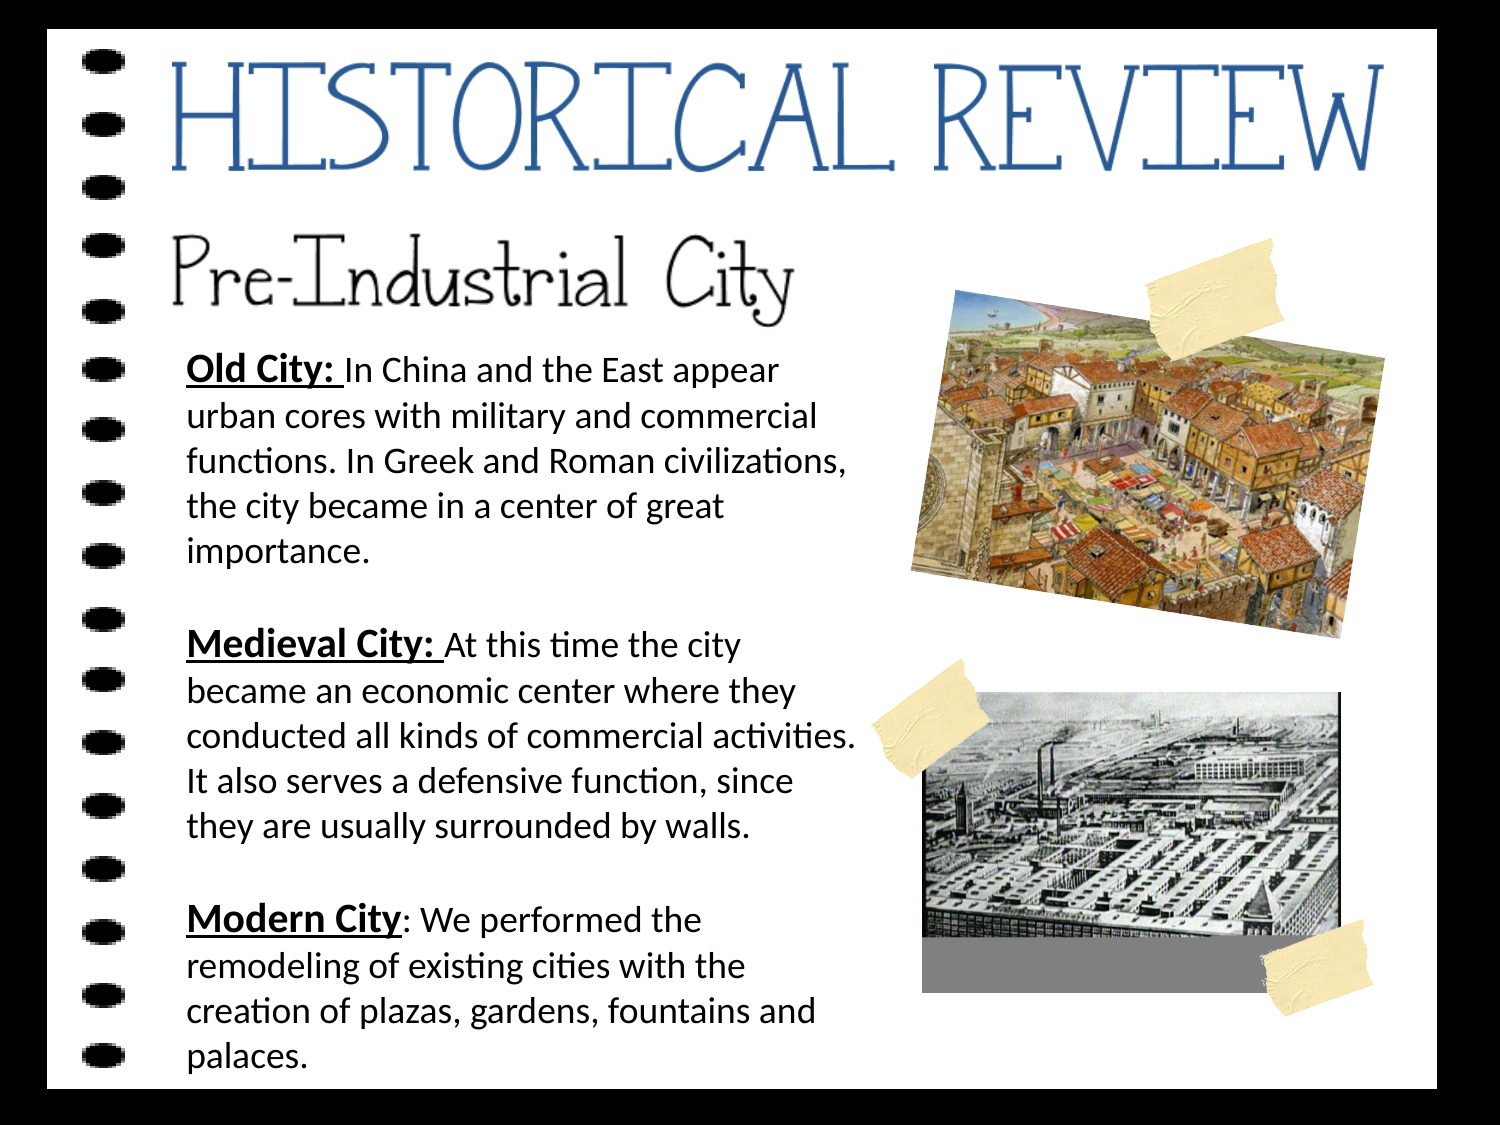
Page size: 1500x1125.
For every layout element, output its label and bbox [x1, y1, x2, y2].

text_box [0, 0, 1500, 1125]
